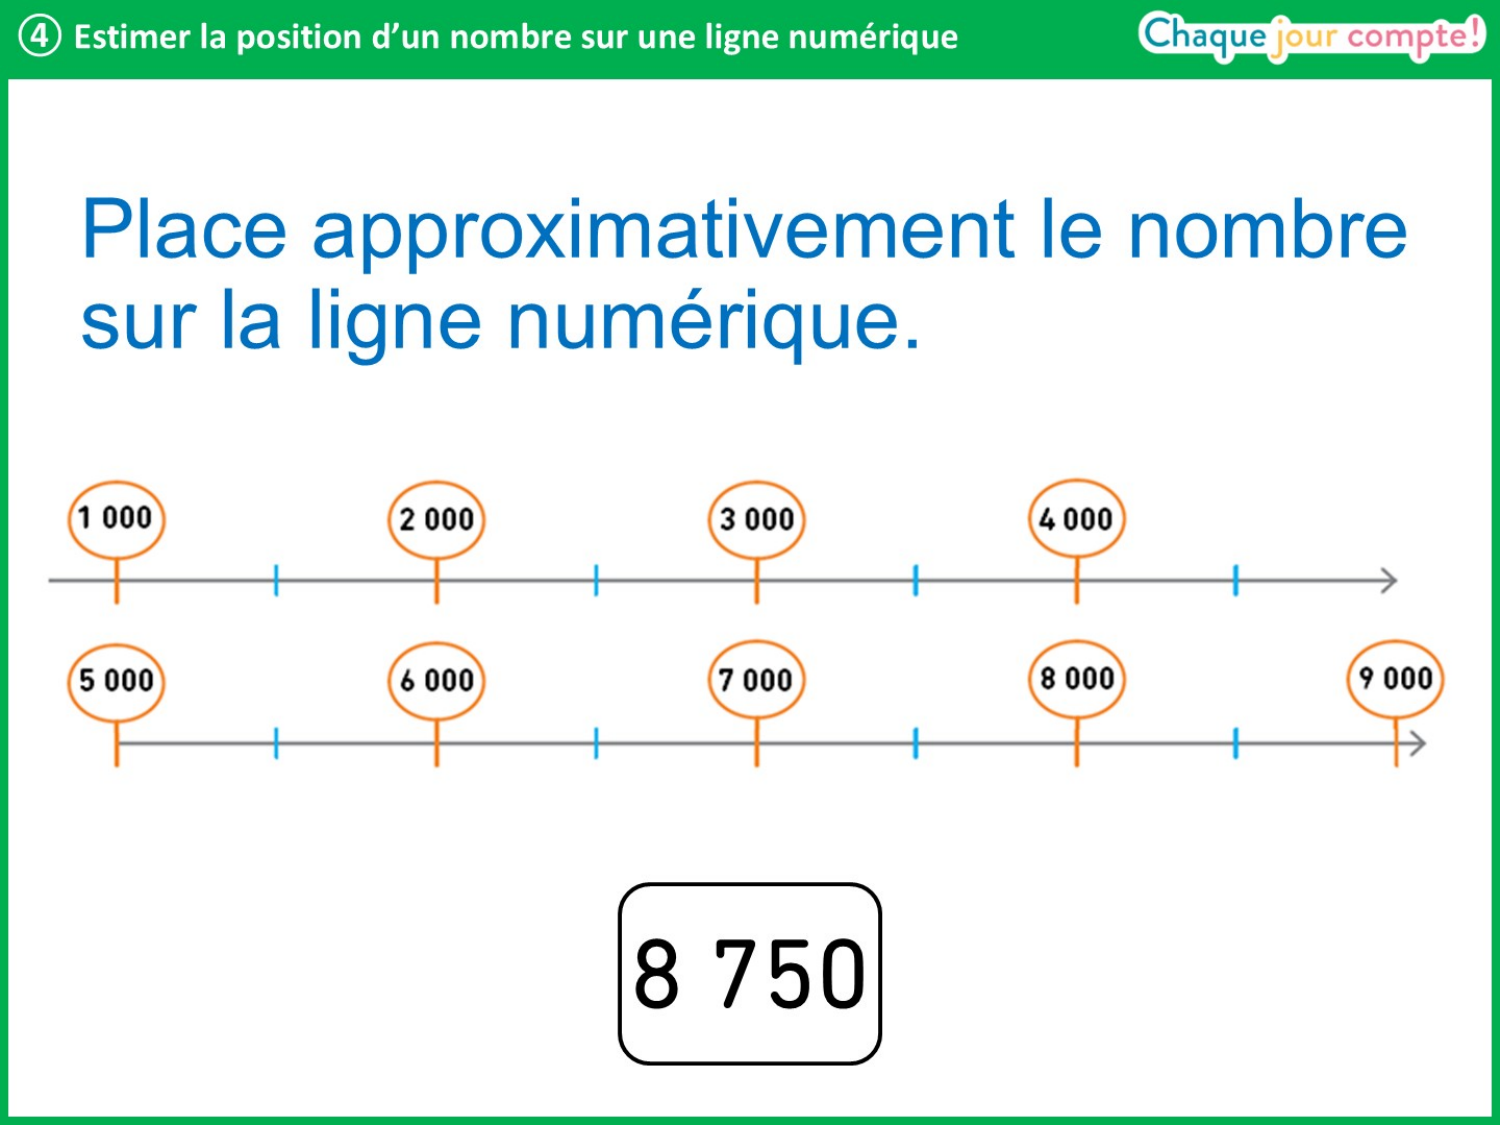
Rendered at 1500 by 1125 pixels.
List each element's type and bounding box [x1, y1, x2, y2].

list [0, 0, 1500, 1125]
